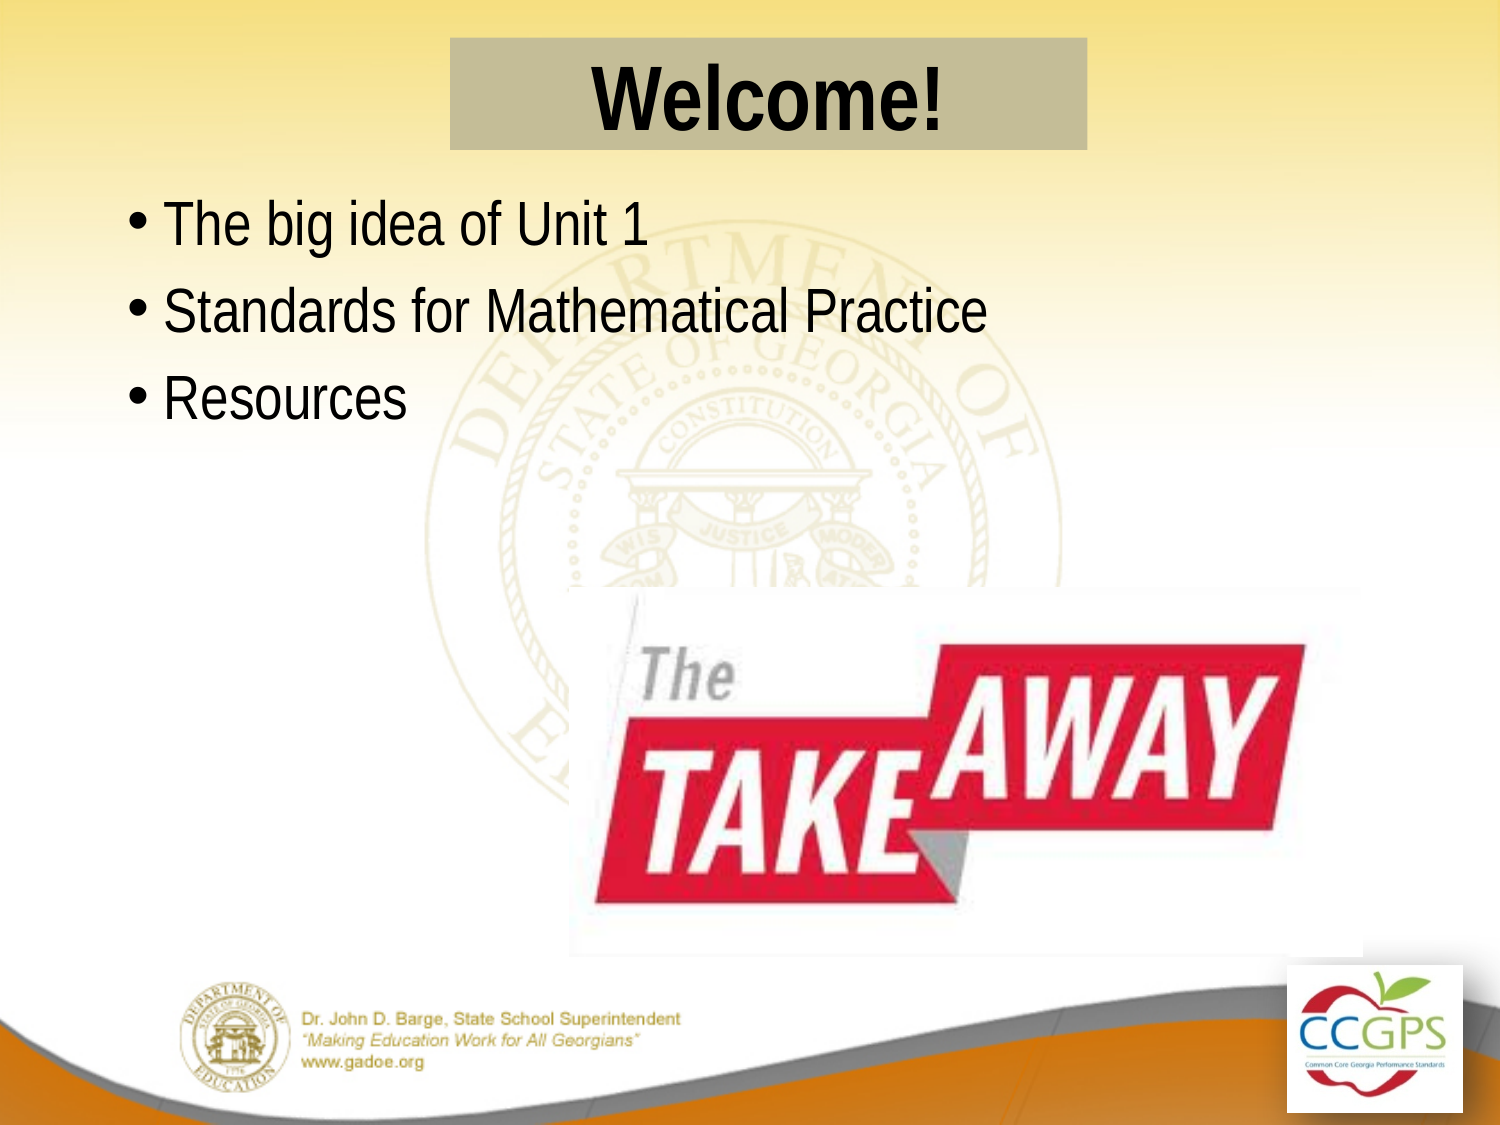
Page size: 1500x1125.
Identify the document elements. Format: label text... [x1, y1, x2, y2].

subtitle The big idea of Unit 1 Standards for Mathematical Practice Resources [37, 174, 1438, 638]
picture [0, 0, 1500, 1125]
title Welcome! [449, 37, 1088, 151]
